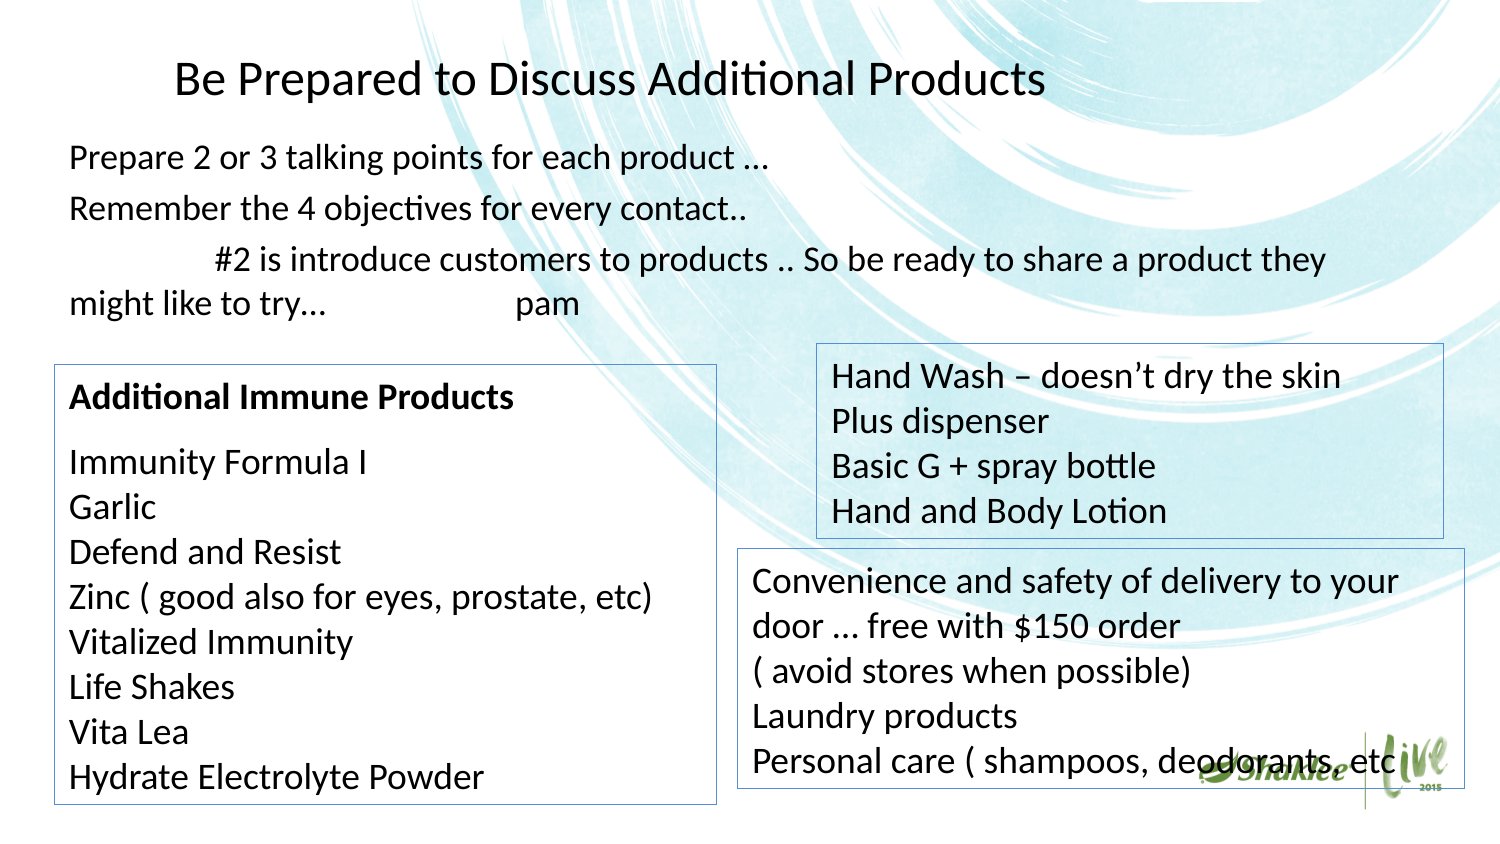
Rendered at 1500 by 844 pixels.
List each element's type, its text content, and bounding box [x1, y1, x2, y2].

text_box Convenience and safety of delivery to your door … free with $150 order ( avoid stores when possible) Laundry products Personal care ( shampoos, deodorants, etc [737, 548, 1465, 789]
list Prepare 2 or 3 talking points for each product … Remember the 4 objectives for every contact.. #2 is introduce customers to products .. So be ready to share a product they might like to try… pam [54, 125, 1405, 344]
text_box Hand Wash – doesn’t dry the skin Plus dispenser Basic G + spray bottle Hand and Body Lotion [816, 343, 1444, 539]
text_box Additional Immune Products Immunity Formula I Garlic Defend and Resist Zinc ( good also for eyes, prostate, etc) Vitalized Immunity Life Shakes Vita Lea Hydrate Electrolyte Powder [54, 364, 717, 805]
title Be Prepared to Discuss Additional Products [75, 10, 1146, 141]
picture [0, 0, 1500, 844]
